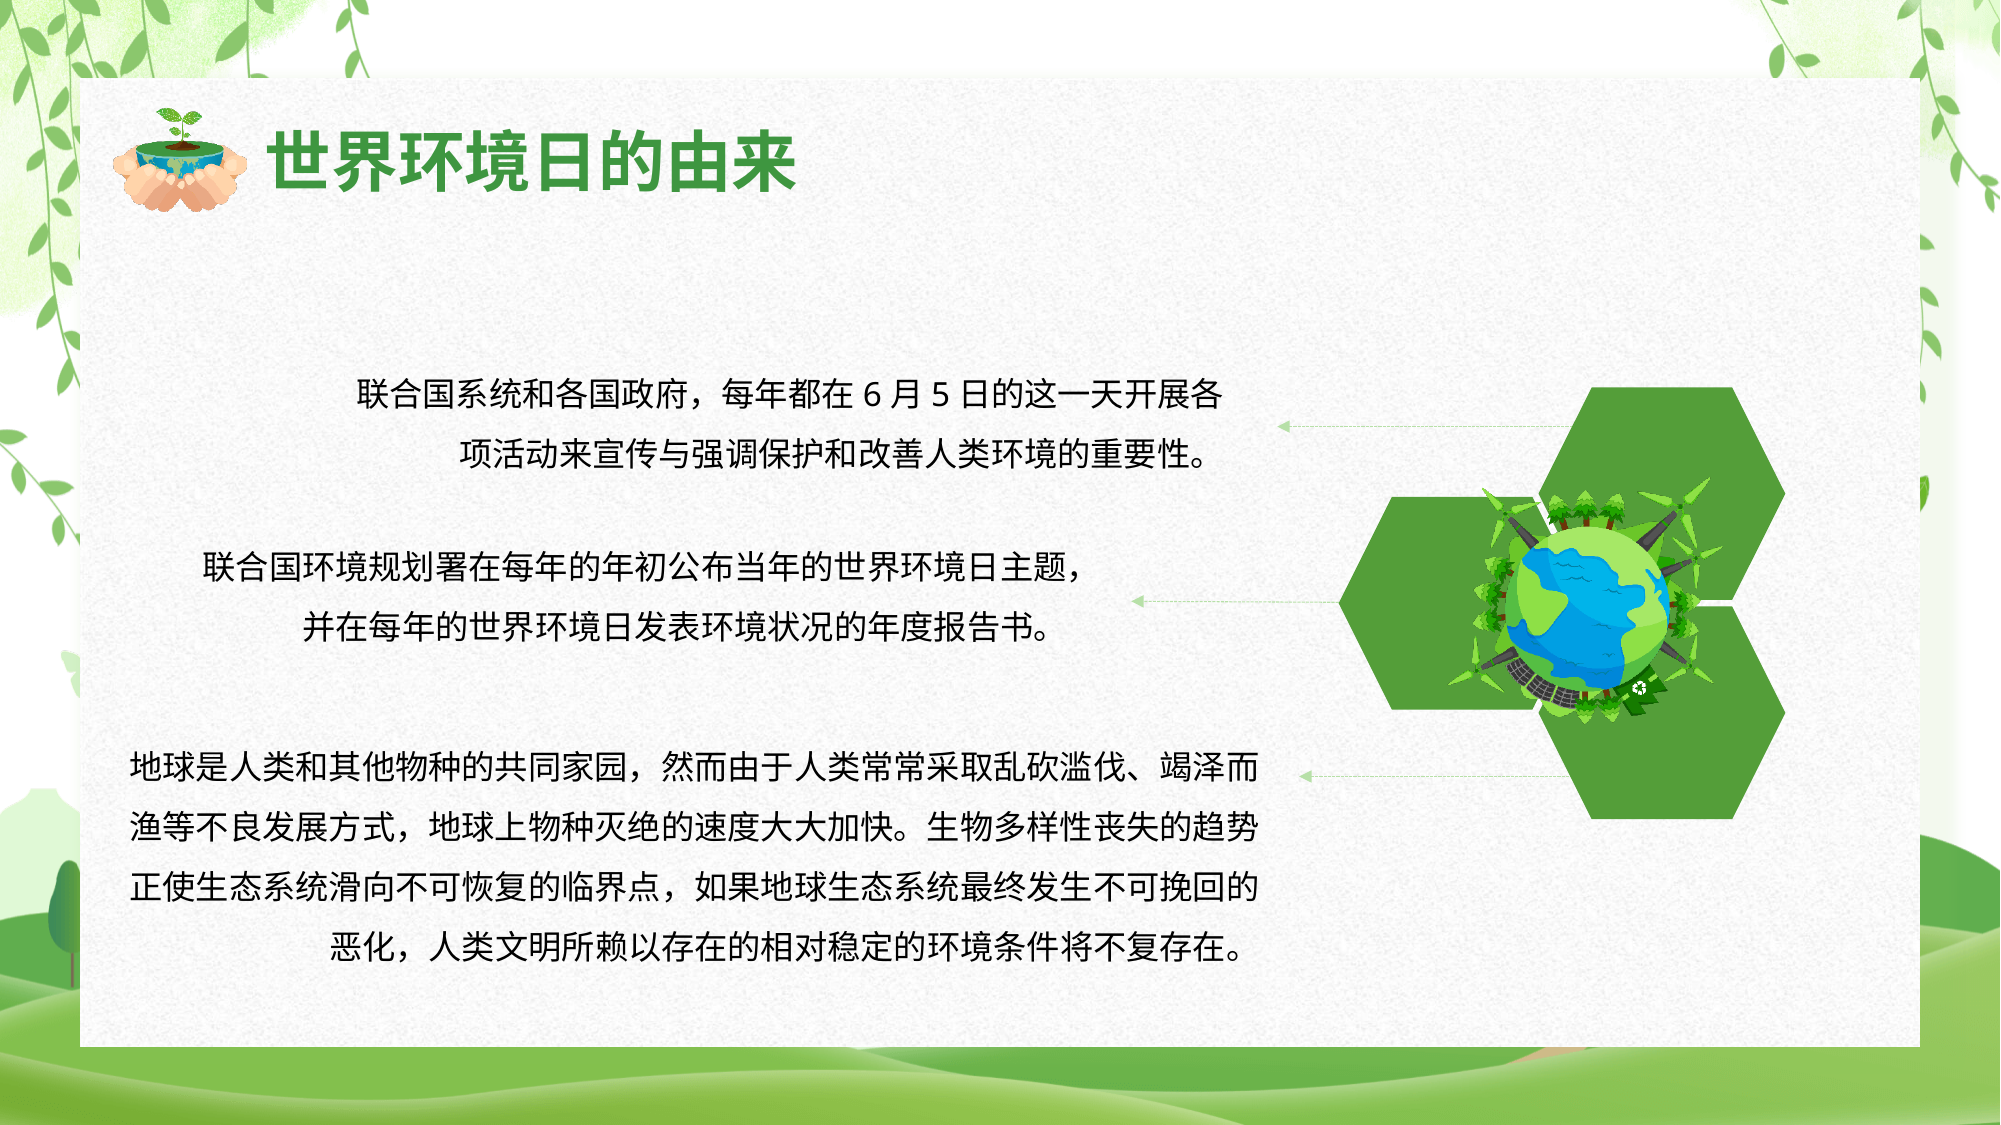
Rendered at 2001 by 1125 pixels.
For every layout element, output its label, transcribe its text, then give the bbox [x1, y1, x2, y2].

picture [0, 0, 2000, 1125]
text_box 联合国环境规划署在每年的年初公布当年的世界环境日主题，并在每年的世界环境日发表环境状况的年度报告书。 [161, 519, 1083, 671]
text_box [1131, 387, 1786, 820]
text_box 联合国系统和各国政府，每年都在6月5日的这一天开展各项活动来宣传与强调保护和改善人类环境的重要性。 [318, 346, 1239, 511]
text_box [109, 104, 871, 218]
text_box 地球是人类和其他物种的共同家园，然而由于人类常常采取乱砍滥伐、竭泽而渔等不良发展方式，地球上物种灭绝的速度大大加快。生物多样性丧失的趋势正使生态系统滑向不可恢复的临界点，如果地球生态系统最终发生不可挽回的恶化，人类文明所赖以存在的相对稳定的环境条件将不复存在。 [109, 719, 1275, 1007]
